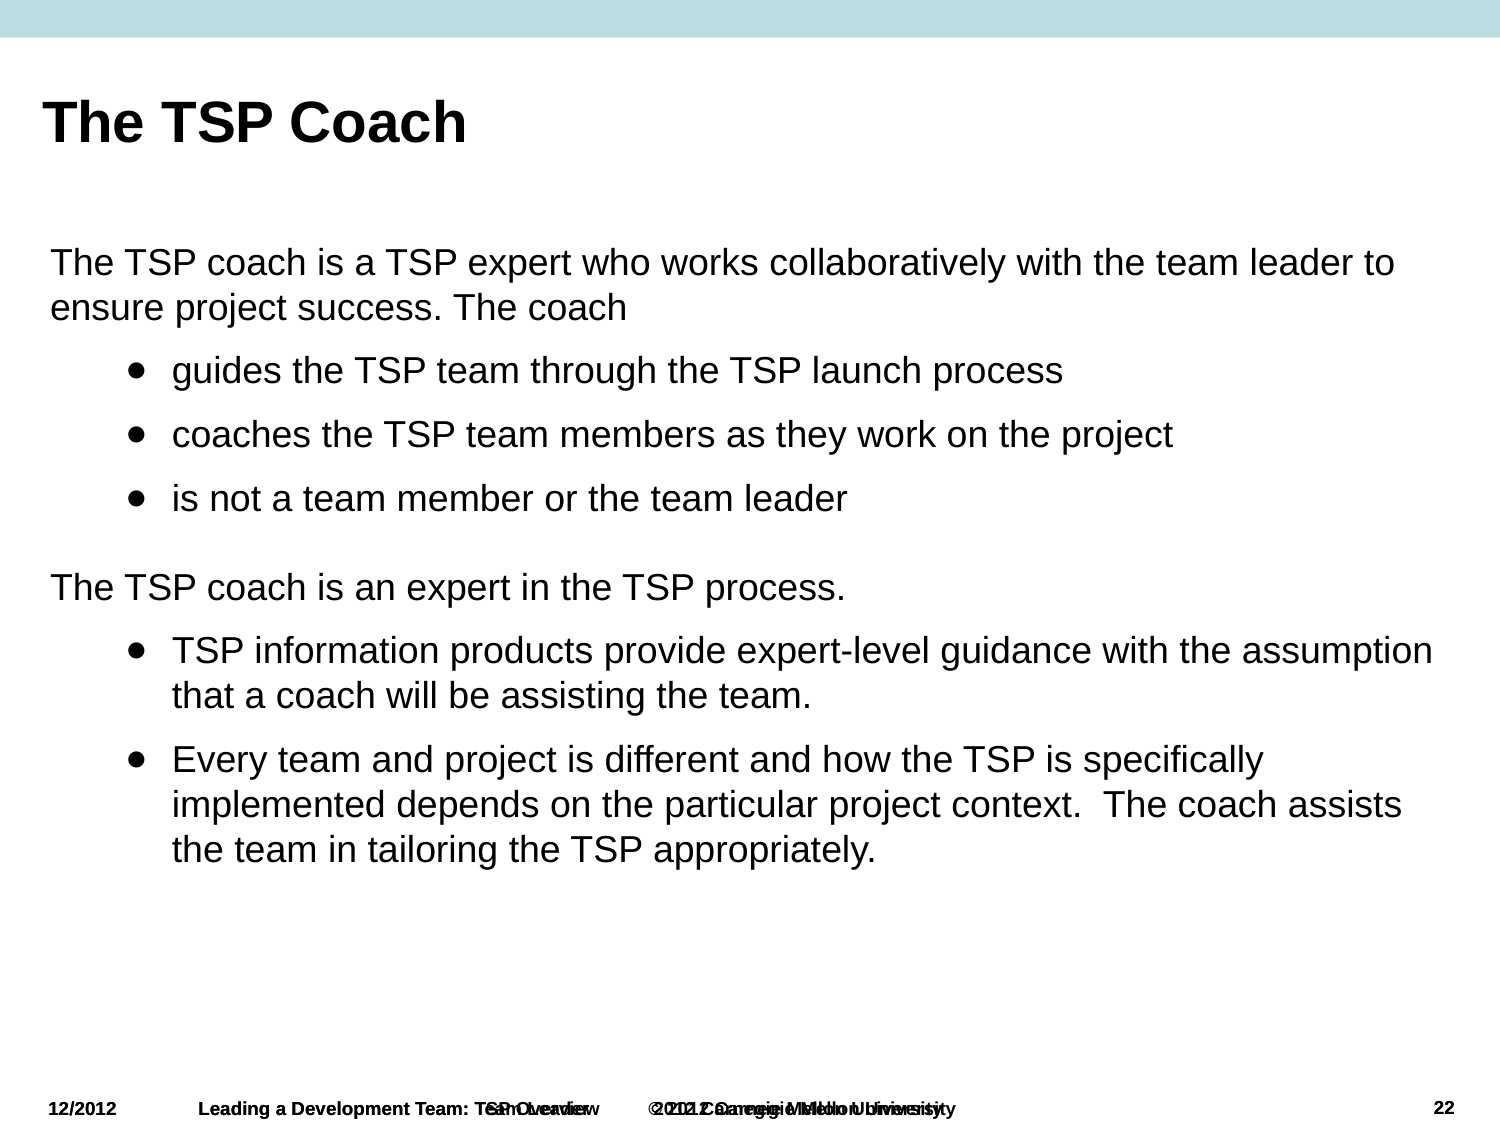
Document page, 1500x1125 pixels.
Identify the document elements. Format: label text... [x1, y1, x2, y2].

title The TSP Coach [42, 97, 1438, 154]
list The TSP coach is a TSP expert who works collaboratively with the team leader to ensure project success. The coach guides the TSP team through the TSP launch process coaches the TSP team members as they work on the project is not a team member or the team leader The TSP coach is an expert in the TSP process. TSP information products provide expert-level guidance with the assumption that a coach will be assisting the team. Every team and project is different and how the TSP is specifically implemented depends on the particular project context. The coach assists the team in tailoring the TSP appropriately. [50, 237, 1437, 1000]
